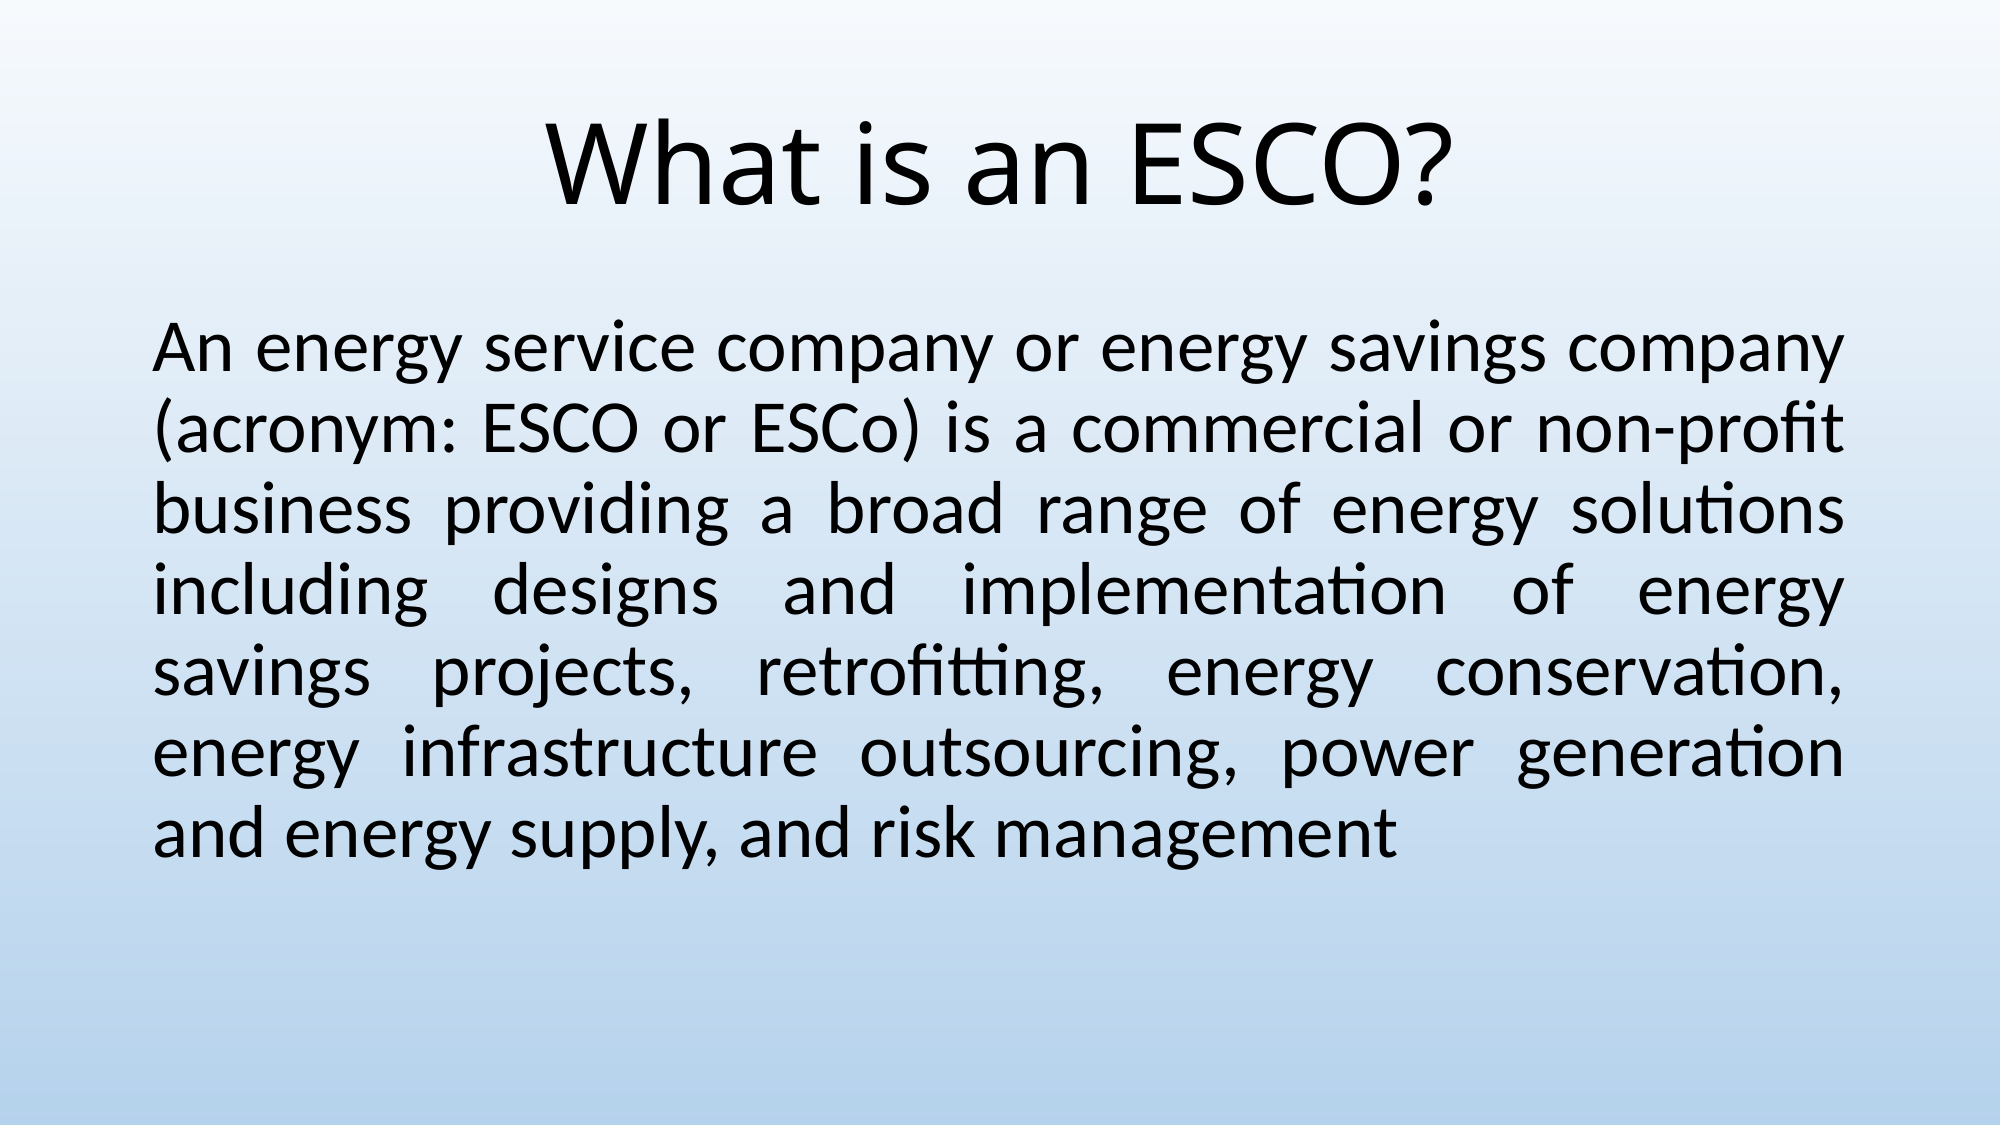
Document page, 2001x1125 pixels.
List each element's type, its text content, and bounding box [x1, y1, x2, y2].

list An energy service company or energy savings company (acronym: ESCO or ESCo) is a commercial or non-profit business providing a broad range of energy solutions including designs and implementation of energy savings projects, retrofitting, energy conservation, energy infrastructure outsourcing, power generation and energy supply, and risk management [137, 299, 1863, 1014]
title What is an ESCO? [137, 59, 1863, 278]
